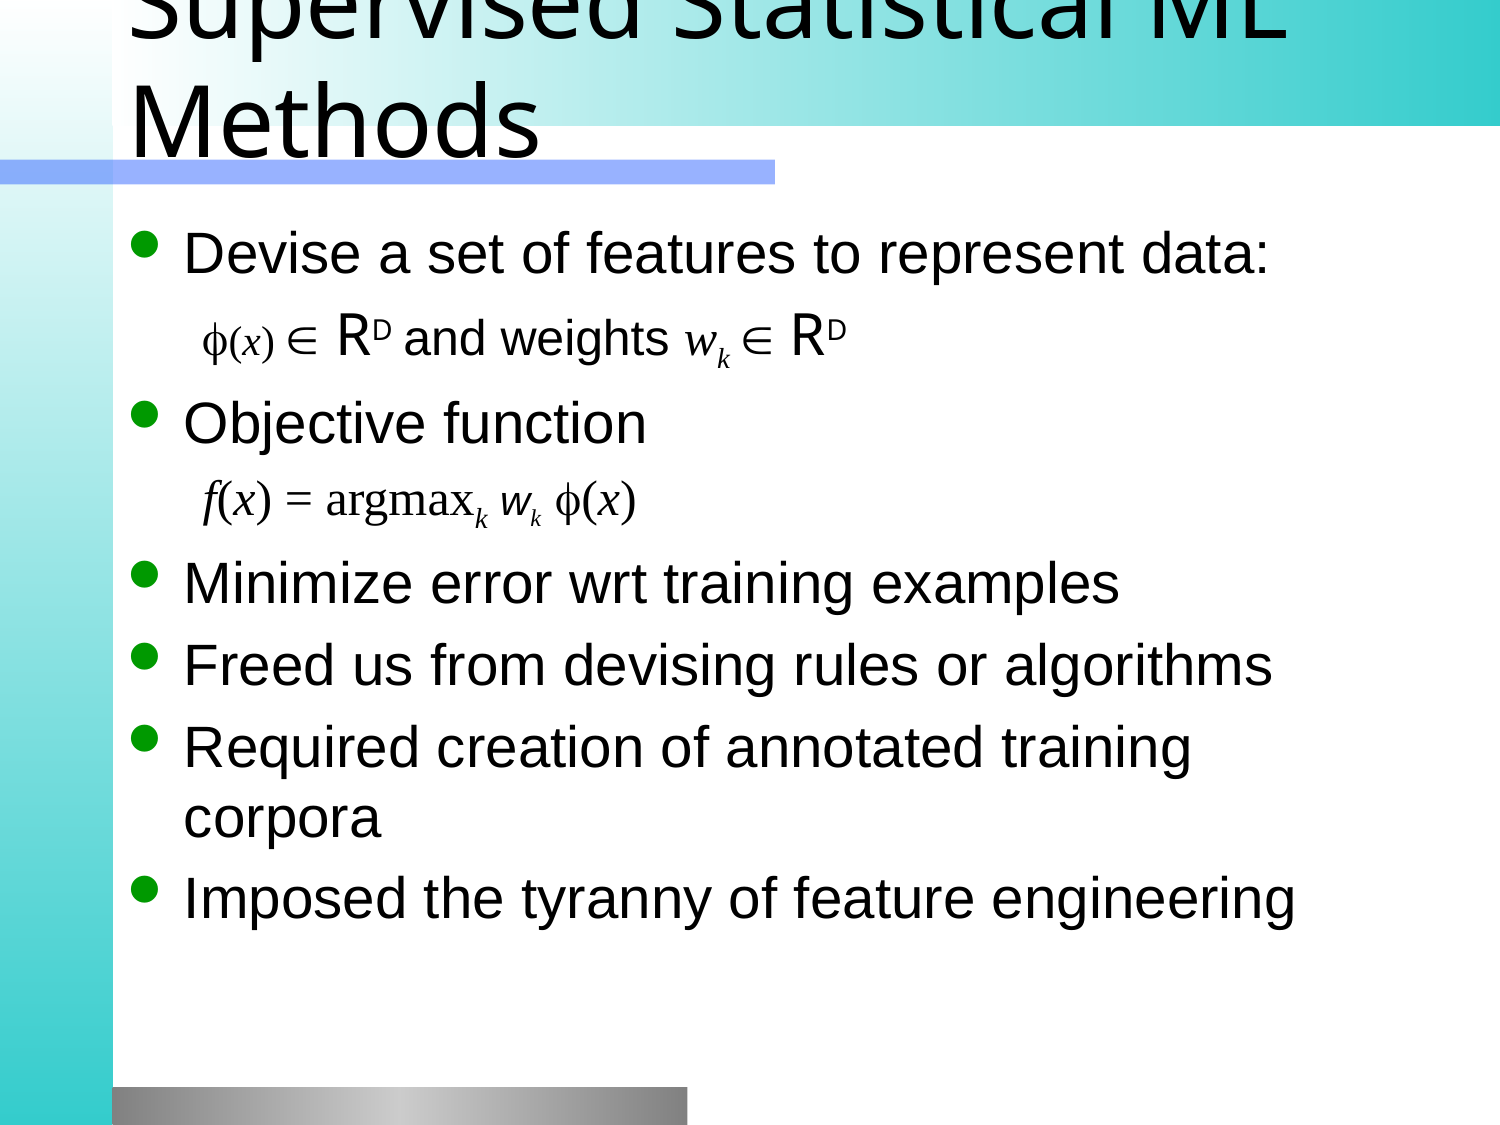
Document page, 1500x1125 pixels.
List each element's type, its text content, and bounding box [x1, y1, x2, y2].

list Devise a set of features to represent data: (x)  RD and weights wk  RD Objective function f(x) = argmaxk wk (x) Minimize error wrt training examples Freed us from devising rules or algorithms Required creation of annotated training corpora Imposed the tyranny of feature engineering [112, 207, 1388, 1073]
title Supervised Statistical ML Methods [112, 0, 1500, 121]
